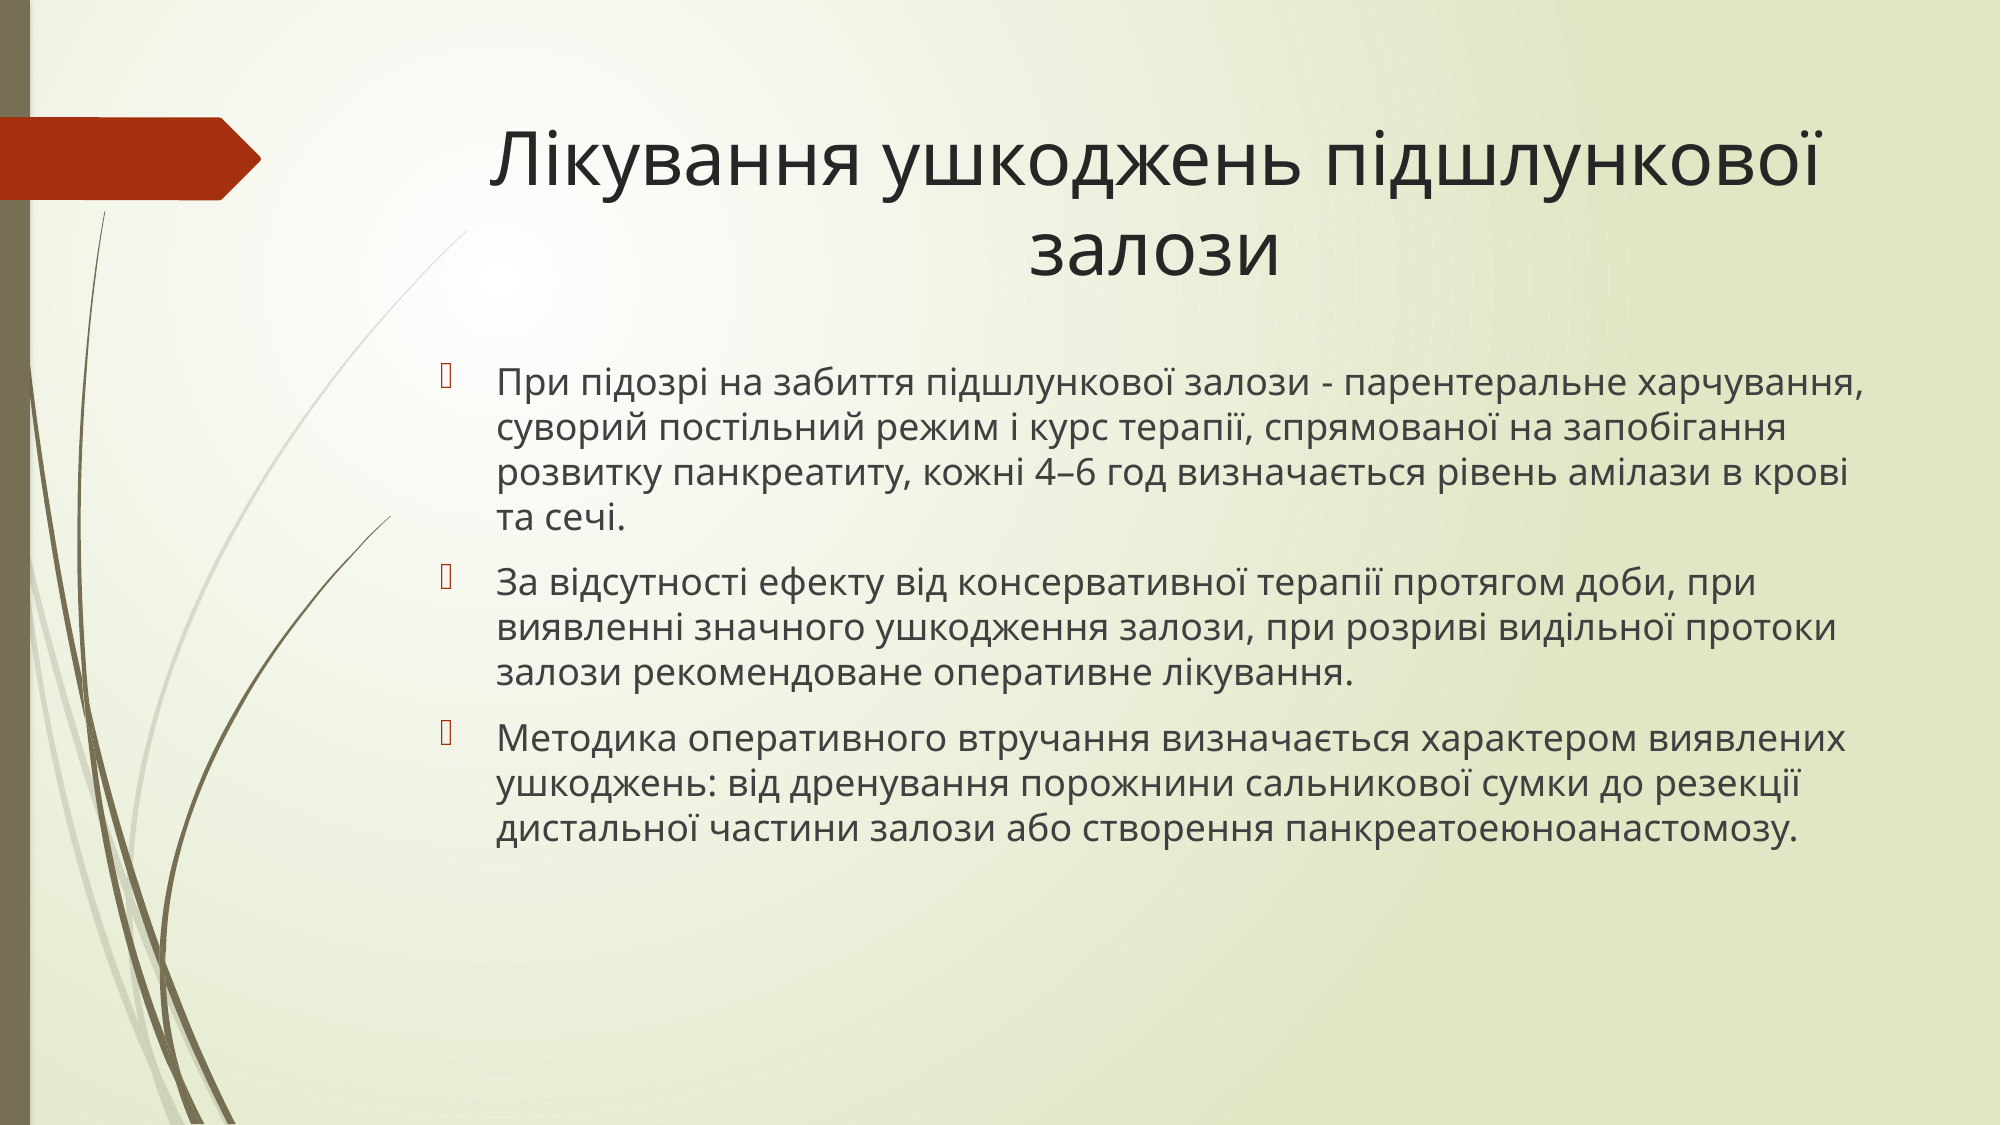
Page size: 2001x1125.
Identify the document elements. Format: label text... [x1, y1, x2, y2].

title Лікування ушкоджень підшлункової залози [425, 102, 1888, 313]
list При підозрі на забиття підшлункової залози - парентеральне харчування, суворий постільний режим і курс терапії, спрямованої на запобігання розвитку панкреатиту, кожні 4–6 год визначається рівень амілази в крові та сечі. За відсутності ефекту від консервативної терапії протягом доби, при виявленні значного ушкодження залози, при розриві видільної протоки залози рекомендоване оперативне лікування. Методика оперативного втручання визначається характером виявлених ушкоджень: від дренування порожнини сальникової сумки до резекції дистальної частини залози або створення панкреатоеюноанастомозу. [424, 350, 1888, 970]
